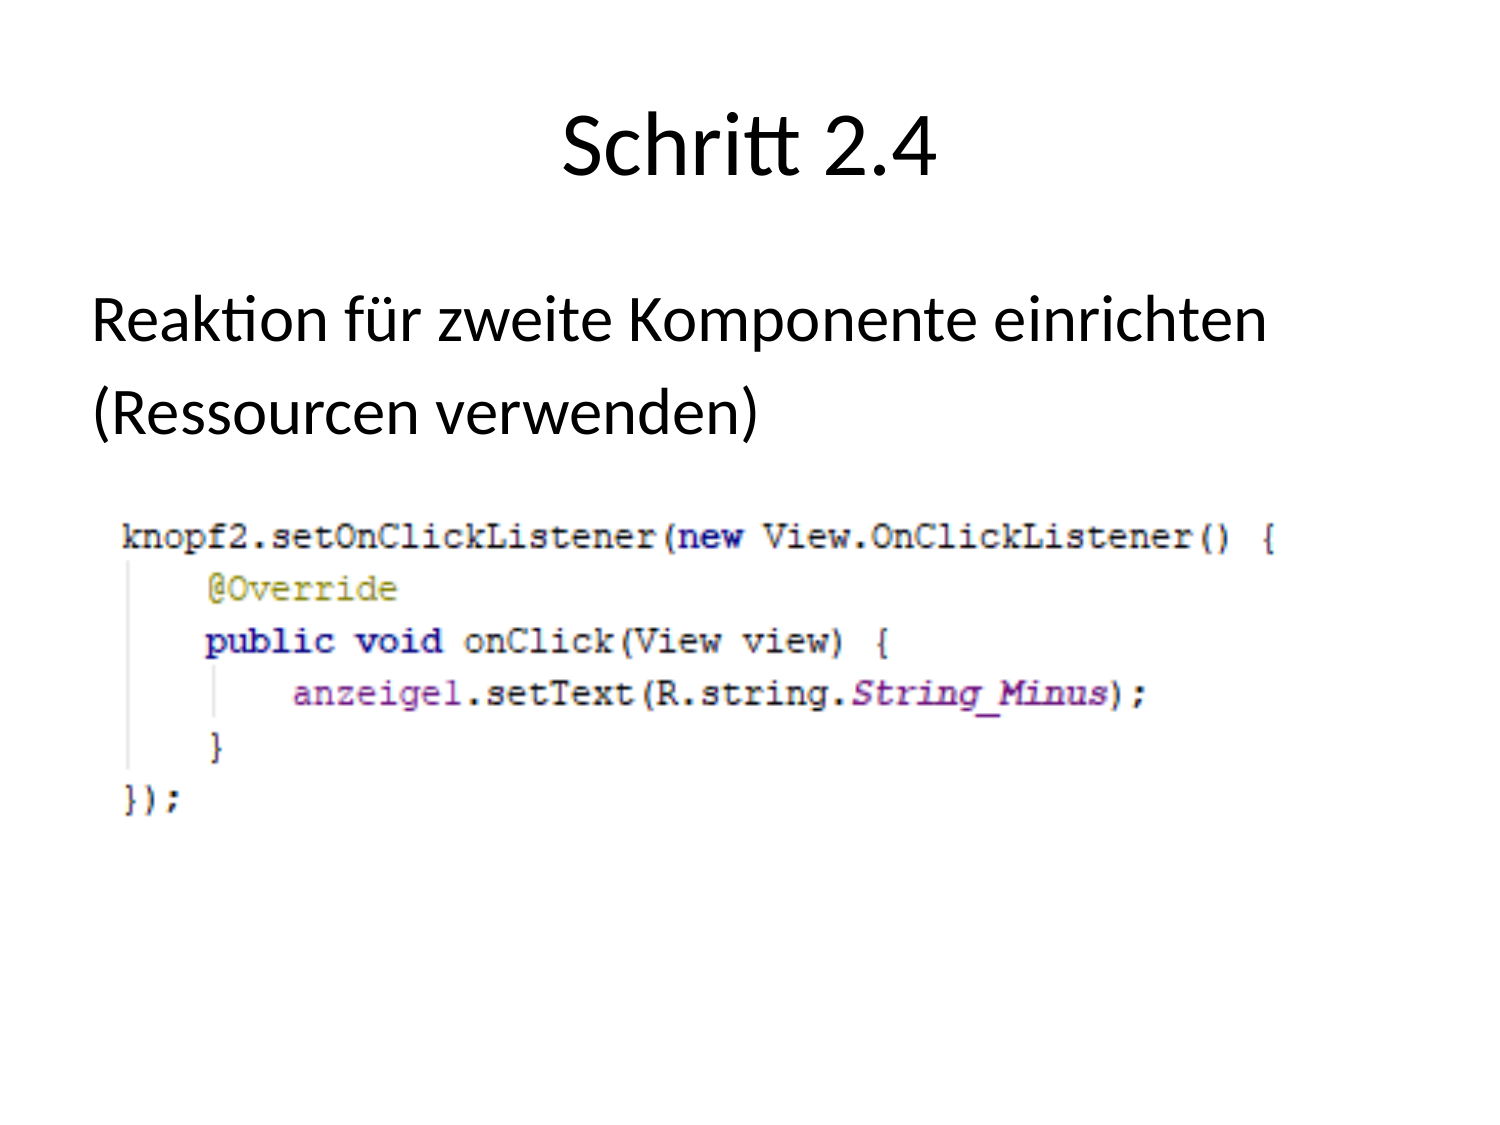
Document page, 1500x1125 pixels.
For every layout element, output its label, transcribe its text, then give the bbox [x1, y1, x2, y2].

title Schritt 2.4 [75, 45, 1425, 233]
picture [111, 503, 1318, 832]
list Reaktion für zweite Komponente einrichten (Ressourcen verwenden) [76, 267, 1427, 1010]
